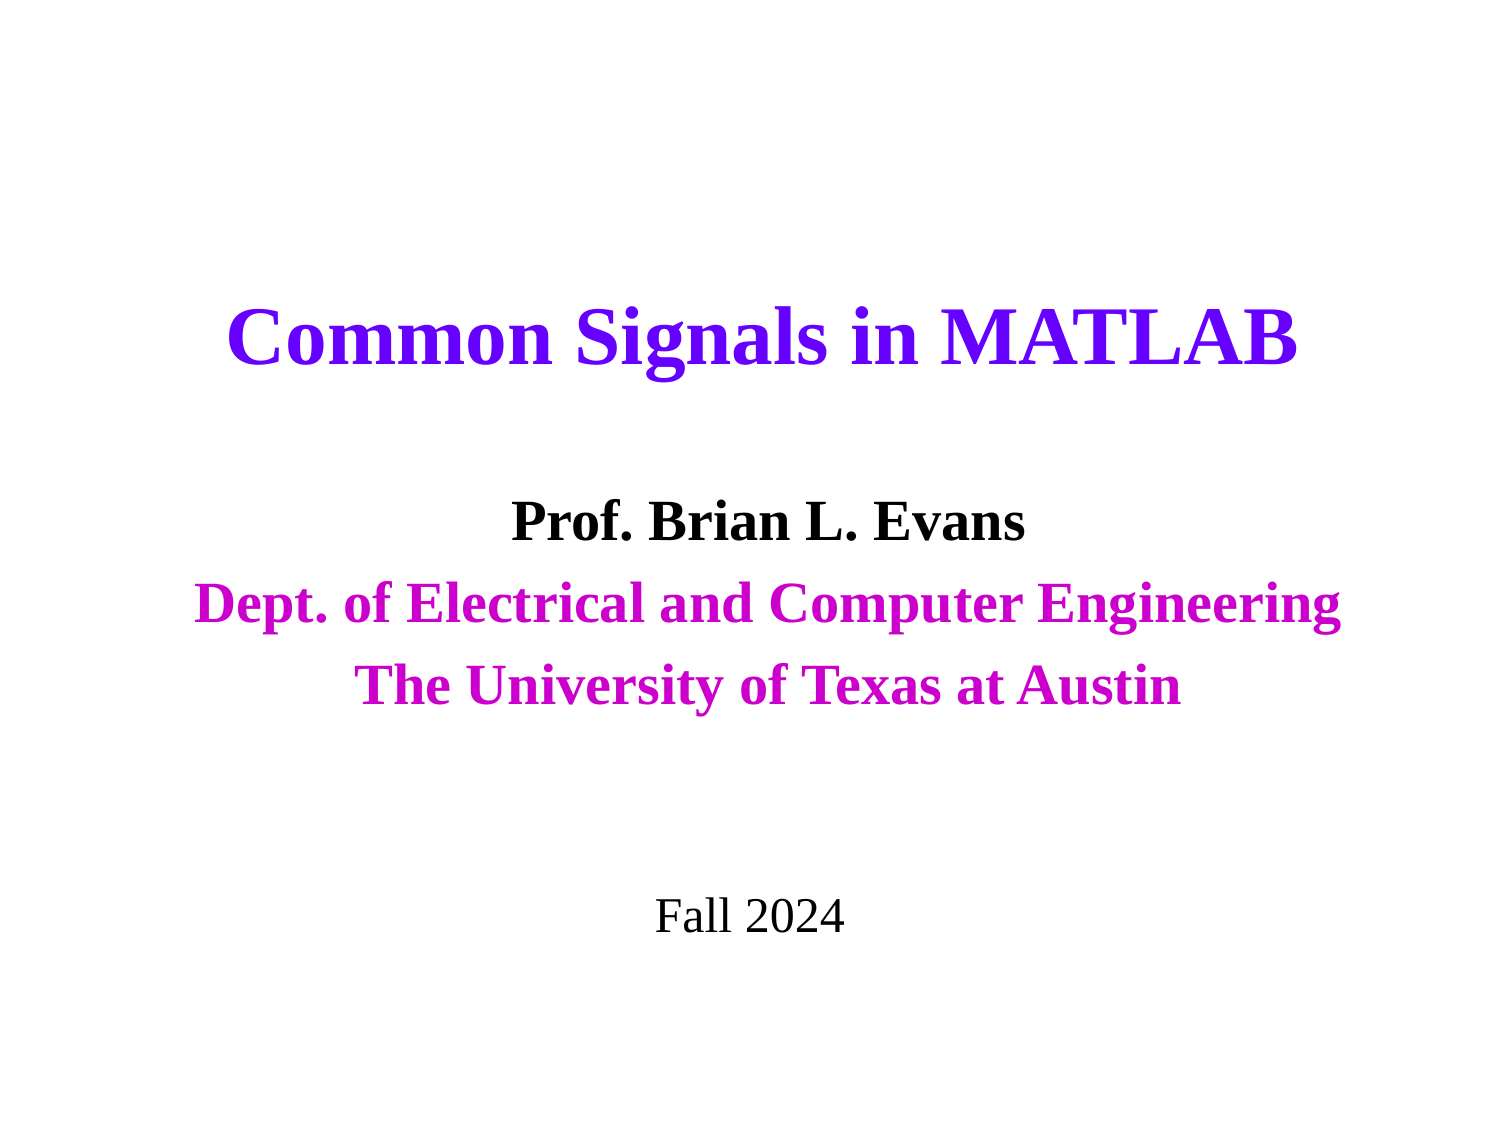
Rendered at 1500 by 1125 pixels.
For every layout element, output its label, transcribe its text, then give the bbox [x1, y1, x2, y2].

subtitle Prof. Brian L. Evans Dept. of Electrical and Computer Engineering The University of Texas at Austin [137, 474, 1400, 763]
text_box Fall 2024 [0, 874, 1500, 950]
title Common Signals in MATLAB [125, 237, 1400, 425]
